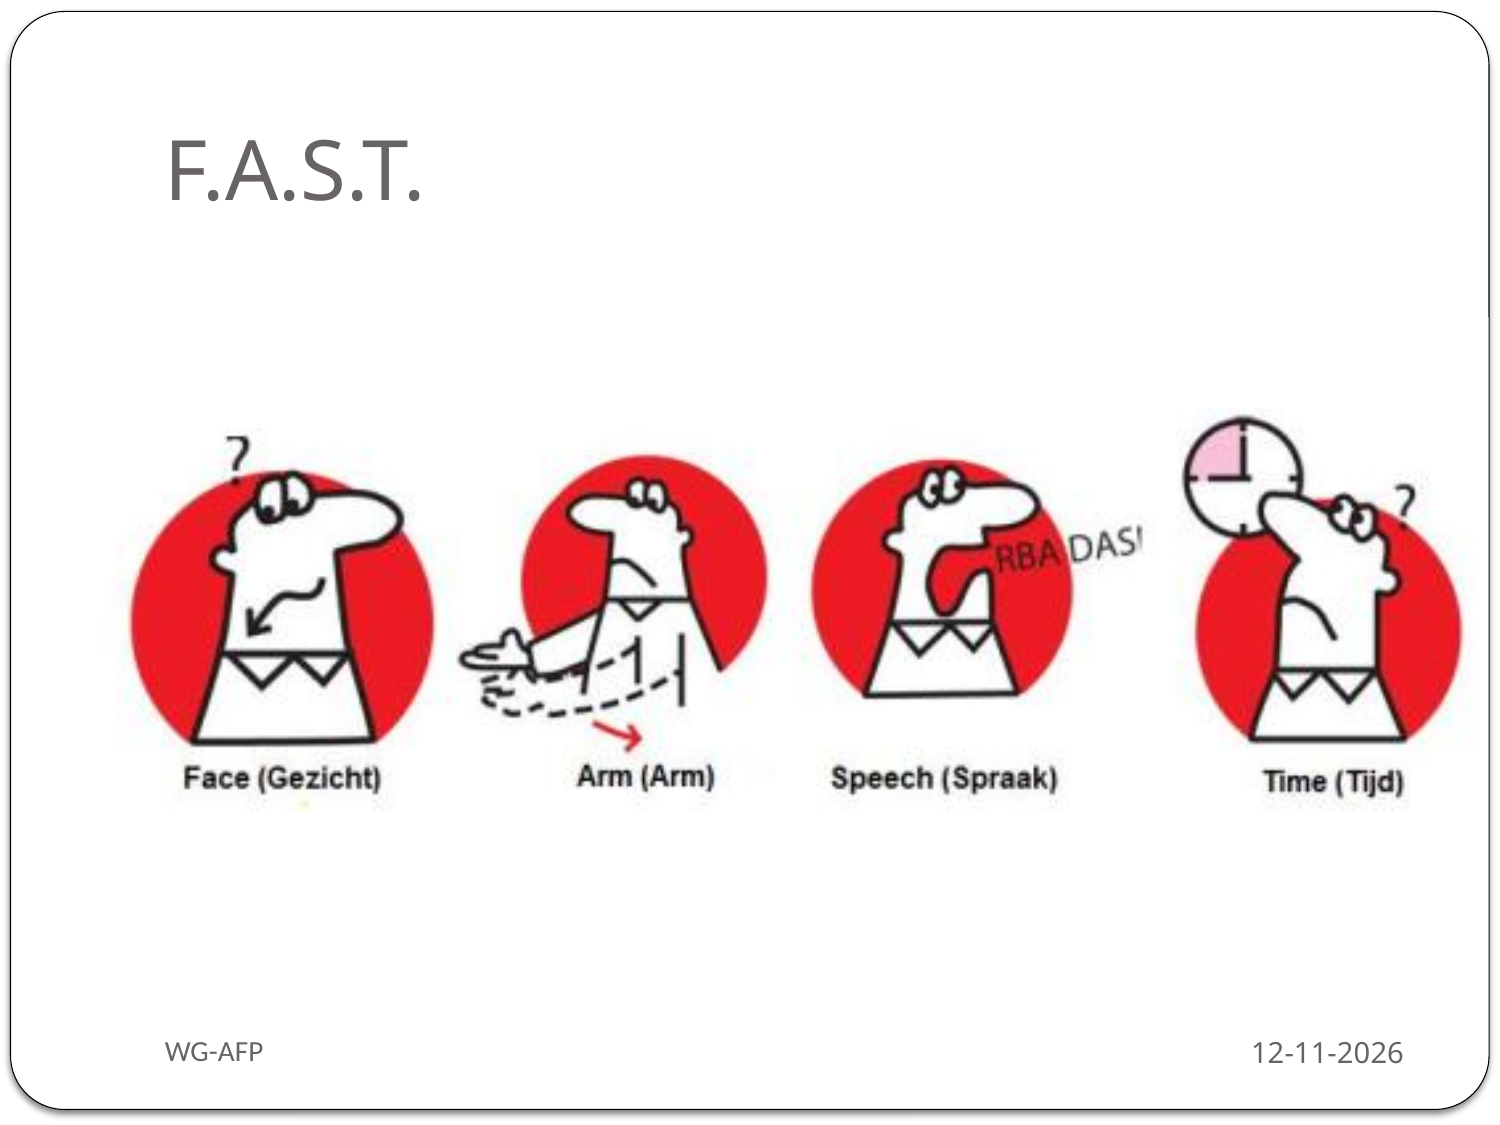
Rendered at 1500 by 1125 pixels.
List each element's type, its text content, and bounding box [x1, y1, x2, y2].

title F.A.S.T. [150, 45, 1425, 233]
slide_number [1012, 1015, 1419, 1094]
footer WG-AFP [150, 1012, 800, 1088]
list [77, 408, 1479, 811]
